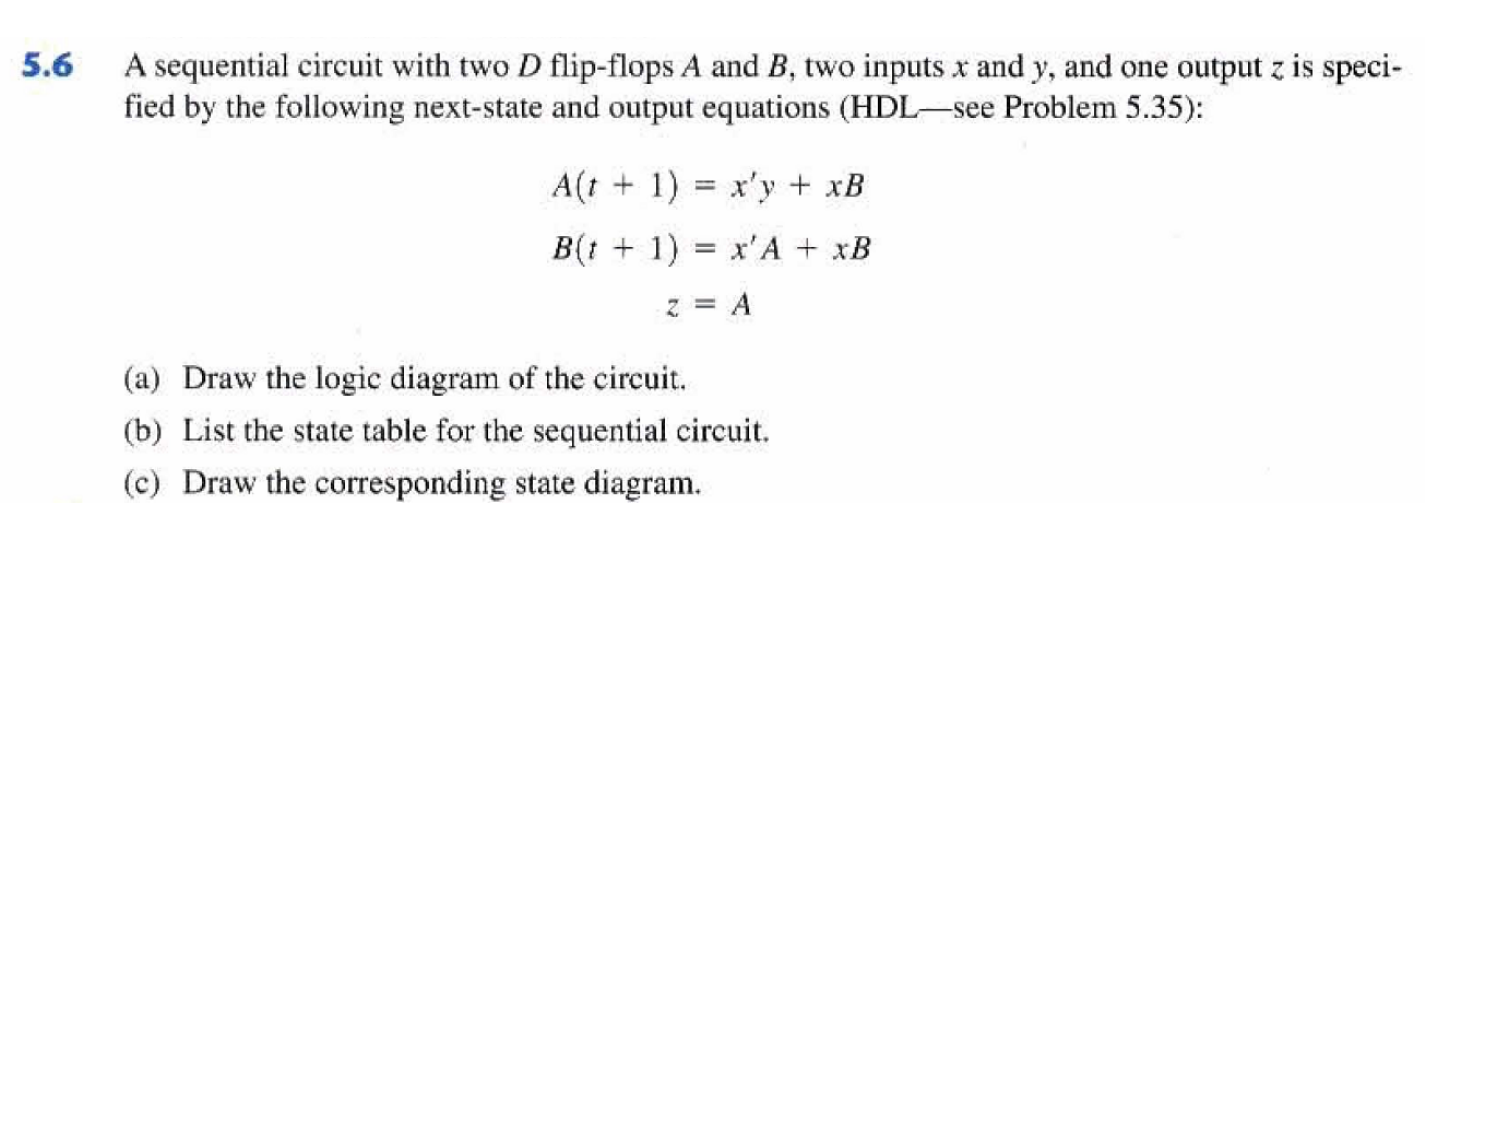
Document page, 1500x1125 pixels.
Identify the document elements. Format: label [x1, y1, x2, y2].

picture [0, 37, 1426, 503]
